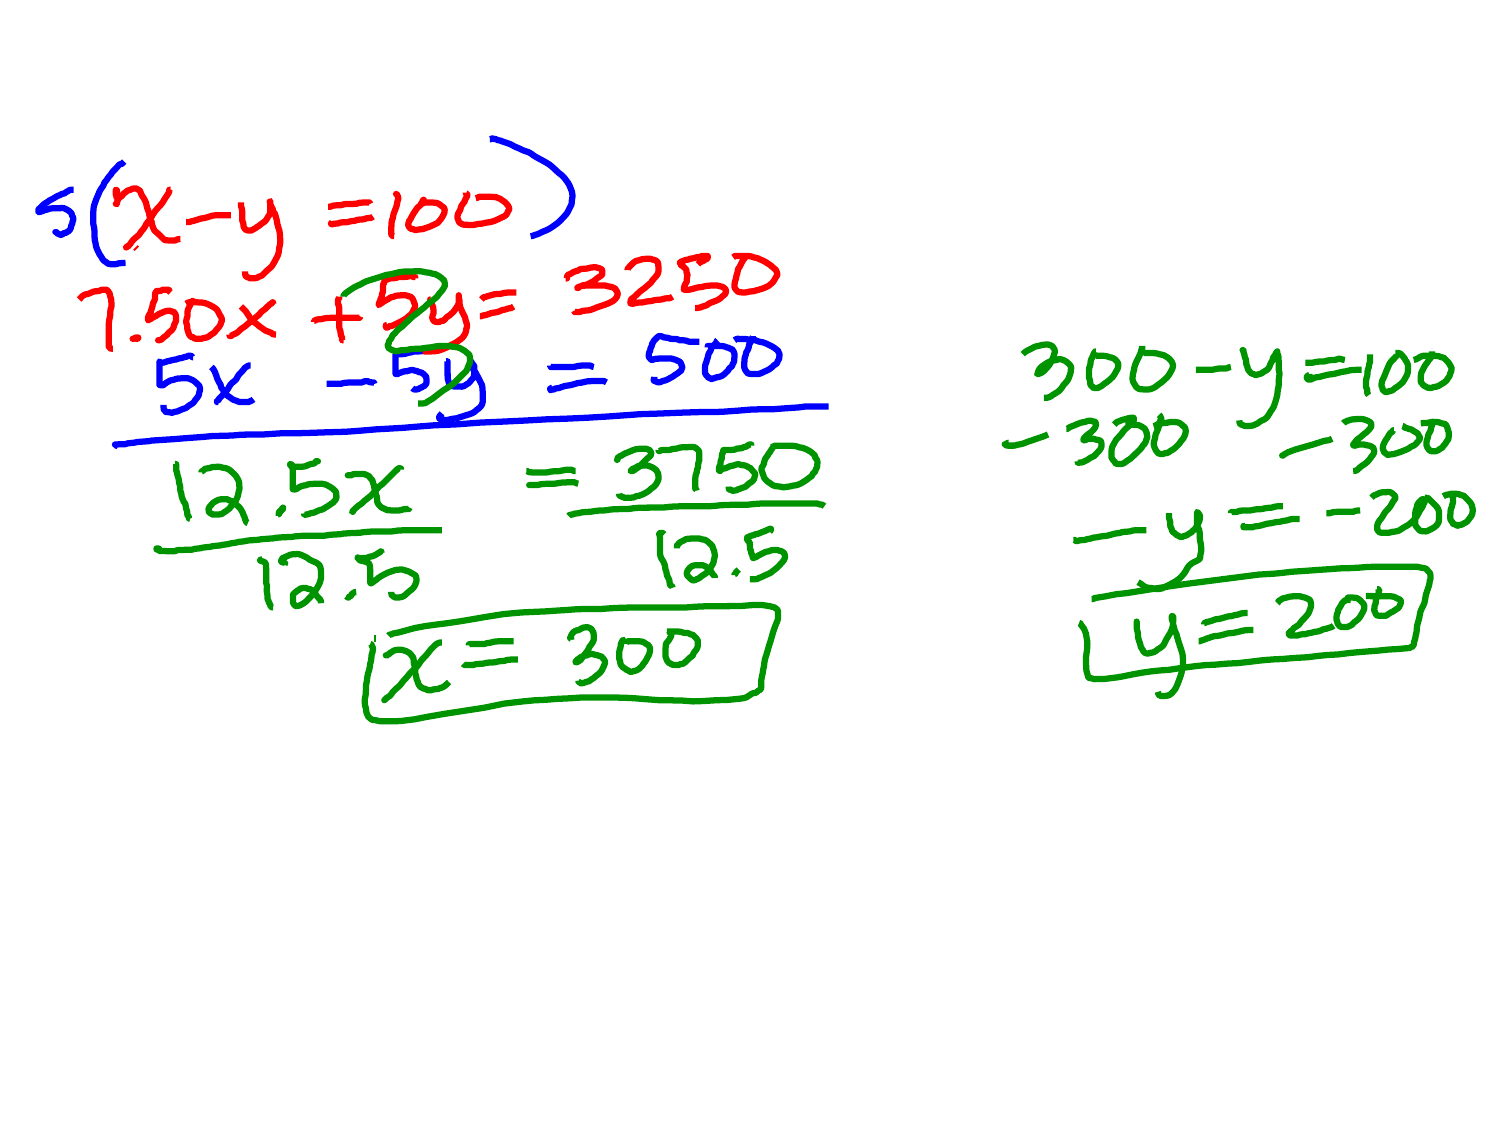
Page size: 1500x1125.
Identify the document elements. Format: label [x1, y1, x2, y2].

text_box [363, 604, 779, 723]
text_box [676, 537, 716, 582]
text_box [746, 528, 786, 581]
text_box [78, 288, 113, 350]
text_box [240, 305, 254, 319]
text_box [259, 558, 274, 609]
text_box [1073, 529, 1147, 542]
text_box [1152, 414, 1187, 455]
text_box [126, 189, 171, 249]
text_box [438, 360, 484, 421]
text_box [1238, 349, 1281, 427]
text_box [1326, 509, 1361, 514]
text_box [421, 294, 468, 347]
text_box [658, 532, 674, 589]
text_box [1078, 565, 1432, 680]
text_box [1088, 350, 1120, 389]
text_box [1230, 505, 1283, 514]
text_box [186, 214, 231, 223]
text_box [225, 385, 254, 403]
text_box [1152, 669, 1184, 697]
text_box [407, 199, 446, 231]
text_box [1413, 351, 1453, 389]
text_box [549, 364, 594, 368]
text_box [480, 291, 517, 301]
text_box [732, 255, 779, 294]
text_box [1003, 433, 1049, 447]
text_box [1110, 416, 1148, 465]
text_box [1442, 492, 1474, 527]
text_box [351, 467, 402, 513]
text_box [489, 137, 574, 237]
text_box [734, 336, 781, 375]
text_box [345, 591, 357, 599]
text_box [1382, 425, 1421, 456]
text_box [526, 468, 576, 474]
text_box [228, 301, 274, 337]
text_box [155, 529, 442, 552]
text_box [330, 215, 374, 226]
text_box [147, 288, 177, 341]
text_box [216, 364, 251, 403]
text_box [200, 466, 249, 524]
text_box [704, 339, 736, 380]
text_box [567, 502, 825, 517]
text_box [158, 355, 201, 414]
text_box [185, 300, 223, 340]
text_box [326, 380, 376, 385]
text_box [337, 296, 344, 341]
text_box [390, 193, 400, 237]
text_box [1137, 511, 1202, 589]
text_box [456, 192, 510, 226]
text_box [528, 481, 579, 486]
text_box [313, 317, 338, 322]
text_box [37, 189, 75, 236]
text_box [1371, 491, 1440, 534]
text_box [1305, 357, 1345, 364]
text_box [616, 447, 660, 499]
text_box [1420, 421, 1450, 453]
text_box [565, 266, 619, 313]
text_box [289, 460, 338, 516]
text_box [679, 255, 727, 309]
text_box [1306, 369, 1362, 381]
text_box [174, 463, 191, 520]
text_box [1022, 343, 1072, 399]
text_box [549, 380, 607, 391]
text_box [347, 473, 376, 490]
text_box [760, 444, 819, 489]
text_box [240, 200, 281, 280]
text_box [253, 319, 277, 336]
text_box [210, 366, 231, 392]
text_box [1342, 418, 1375, 472]
text_box [648, 335, 700, 384]
text_box [657, 446, 701, 491]
text_box [1195, 366, 1232, 371]
text_box [342, 270, 471, 405]
text_box [375, 490, 411, 512]
text_box [328, 201, 371, 208]
text_box [479, 305, 515, 318]
text_box [125, 187, 151, 221]
text_box [277, 506, 284, 516]
text_box [718, 443, 756, 492]
text_box [1066, 419, 1103, 464]
text_box [150, 219, 181, 242]
text_box [1380, 352, 1409, 393]
text_box [1281, 438, 1333, 457]
text_box [356, 550, 418, 599]
text_box [92, 161, 126, 265]
text_box [1242, 518, 1300, 529]
text_box [1131, 345, 1174, 391]
text_box [1365, 354, 1371, 396]
text_box [626, 258, 673, 305]
text_box [114, 405, 829, 447]
text_box [733, 568, 740, 576]
text_box [280, 553, 322, 607]
